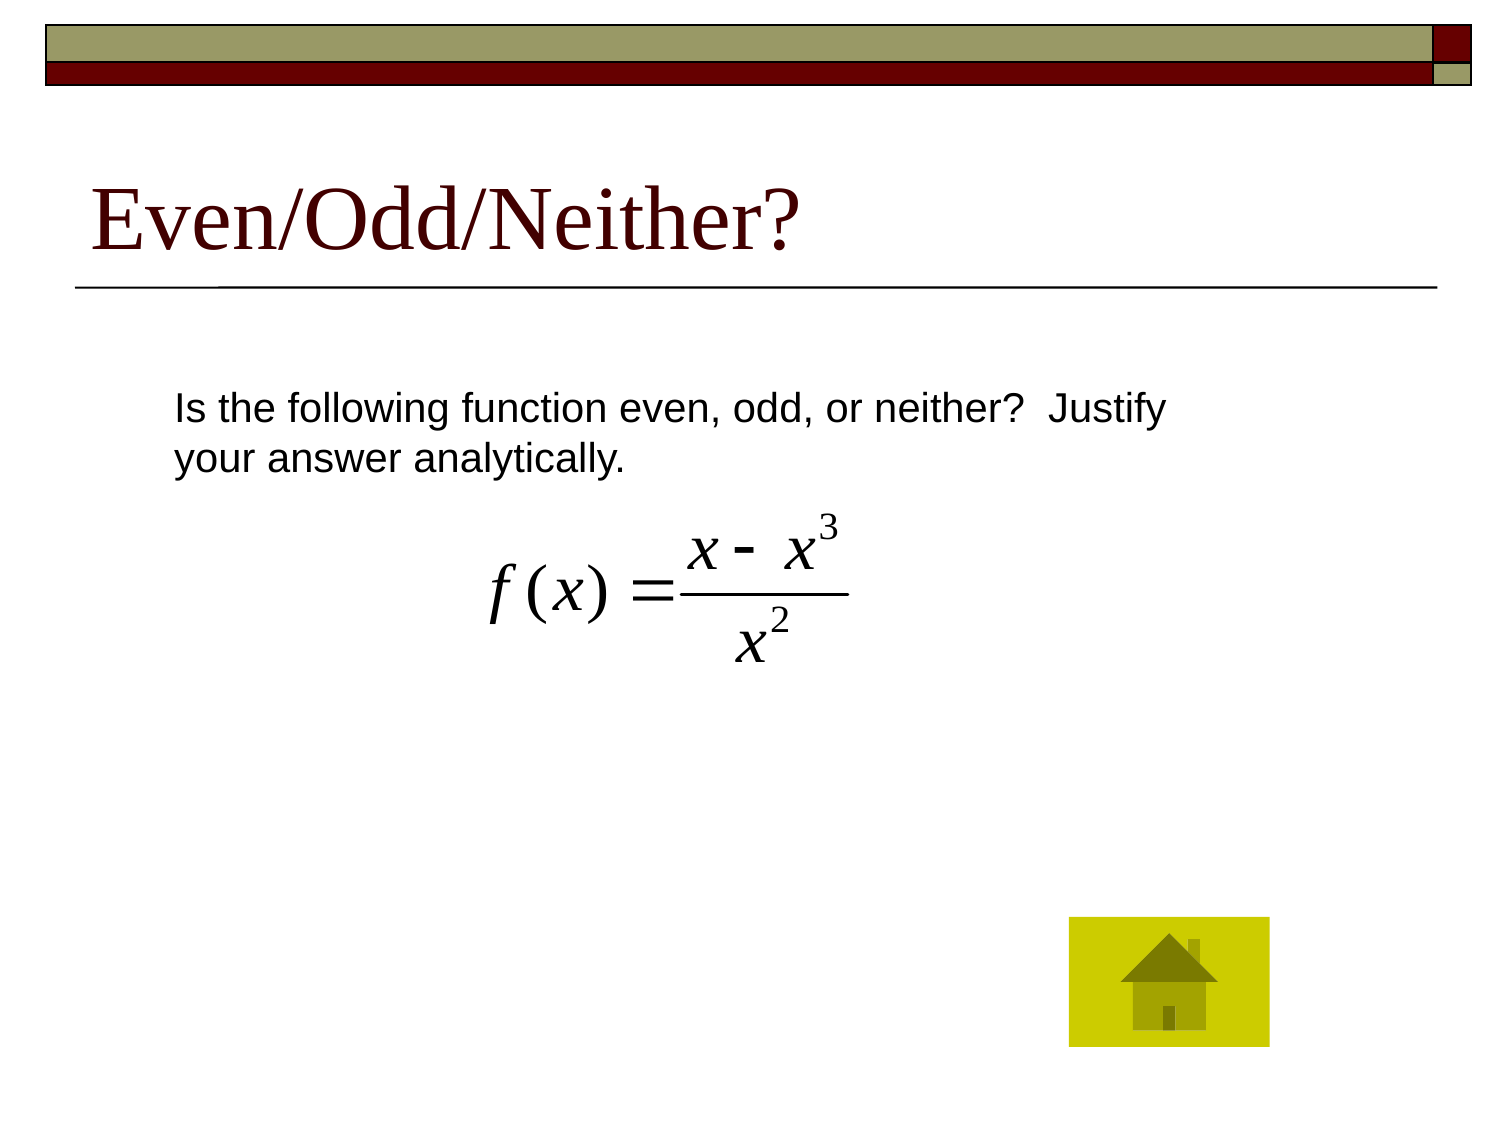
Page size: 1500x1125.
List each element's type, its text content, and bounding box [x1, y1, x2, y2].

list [466, 494, 861, 678]
title Even/Odd/Neither? [74, 87, 1426, 276]
text_box [1068, 916, 1270, 1047]
text_box Is the following function even, odd, or neither? Justify your answer analytically. [159, 373, 1259, 489]
